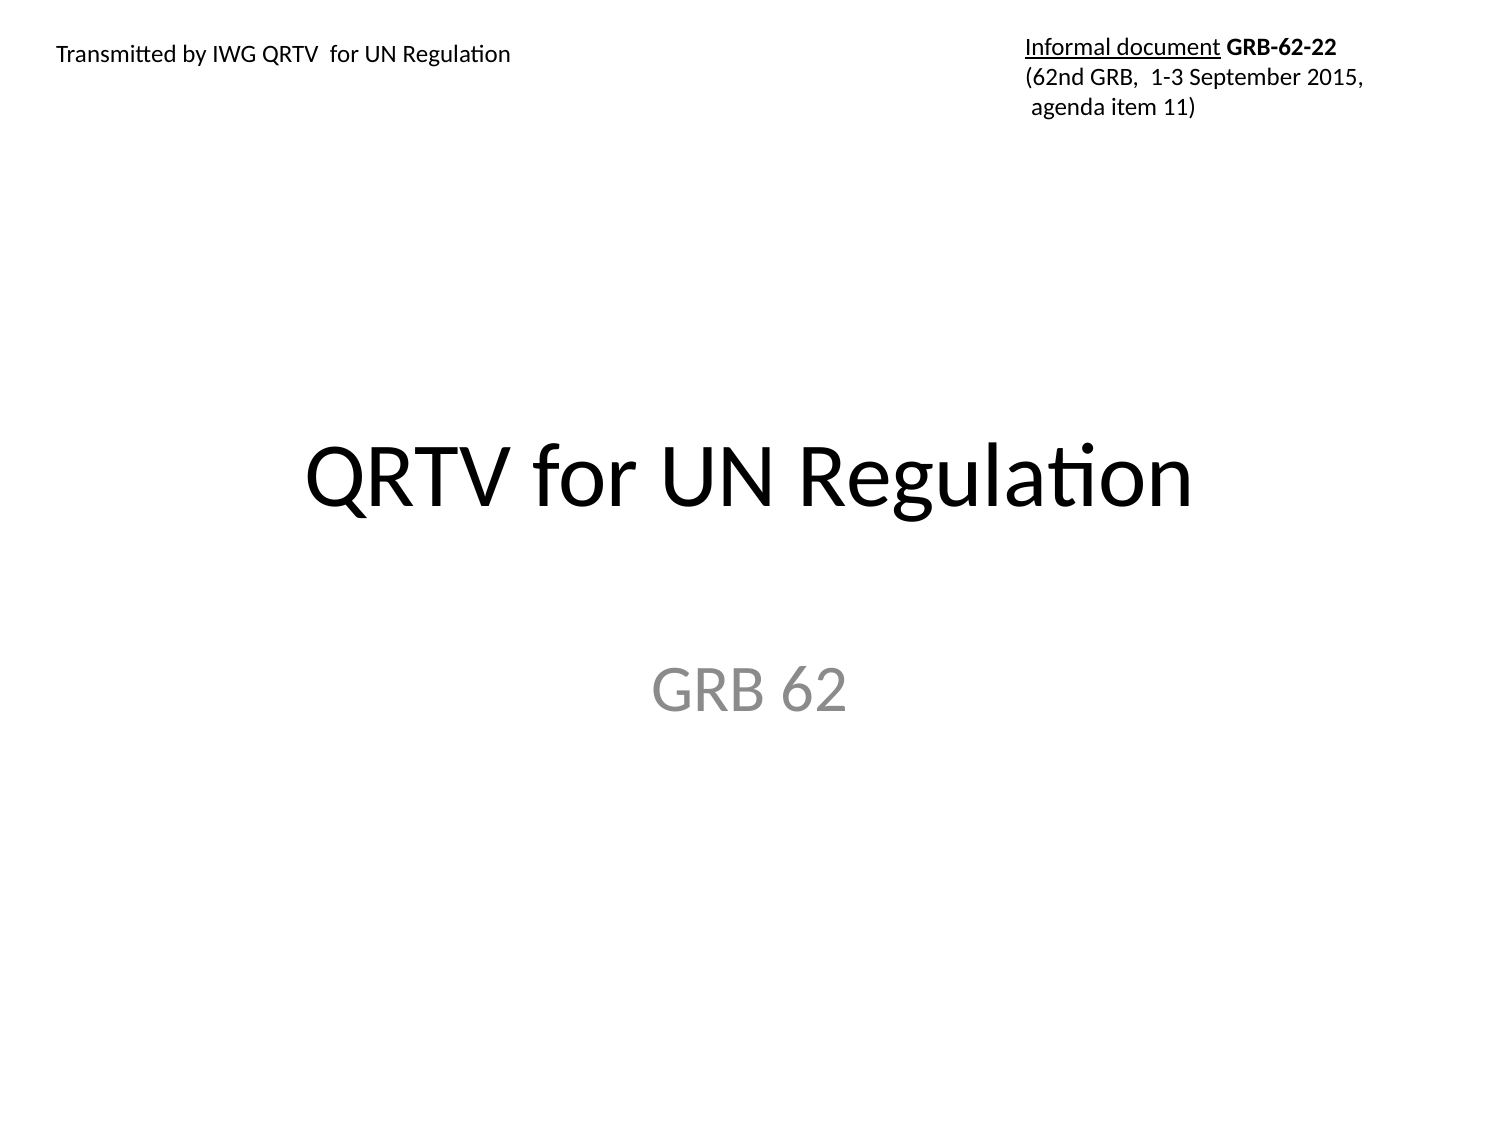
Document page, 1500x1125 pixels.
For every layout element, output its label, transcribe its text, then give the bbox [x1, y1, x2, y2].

subtitle GRB 62 [225, 637, 1275, 925]
text_box Transmitted by IWG QRTV for UN Regulation [41, 30, 715, 76]
title QRTV for UN Regulation [112, 349, 1388, 591]
text_box Informal document GRB-62-22 (62nd GRB, 1-3 September 2015, agenda item 11) [1010, 23, 1380, 128]
